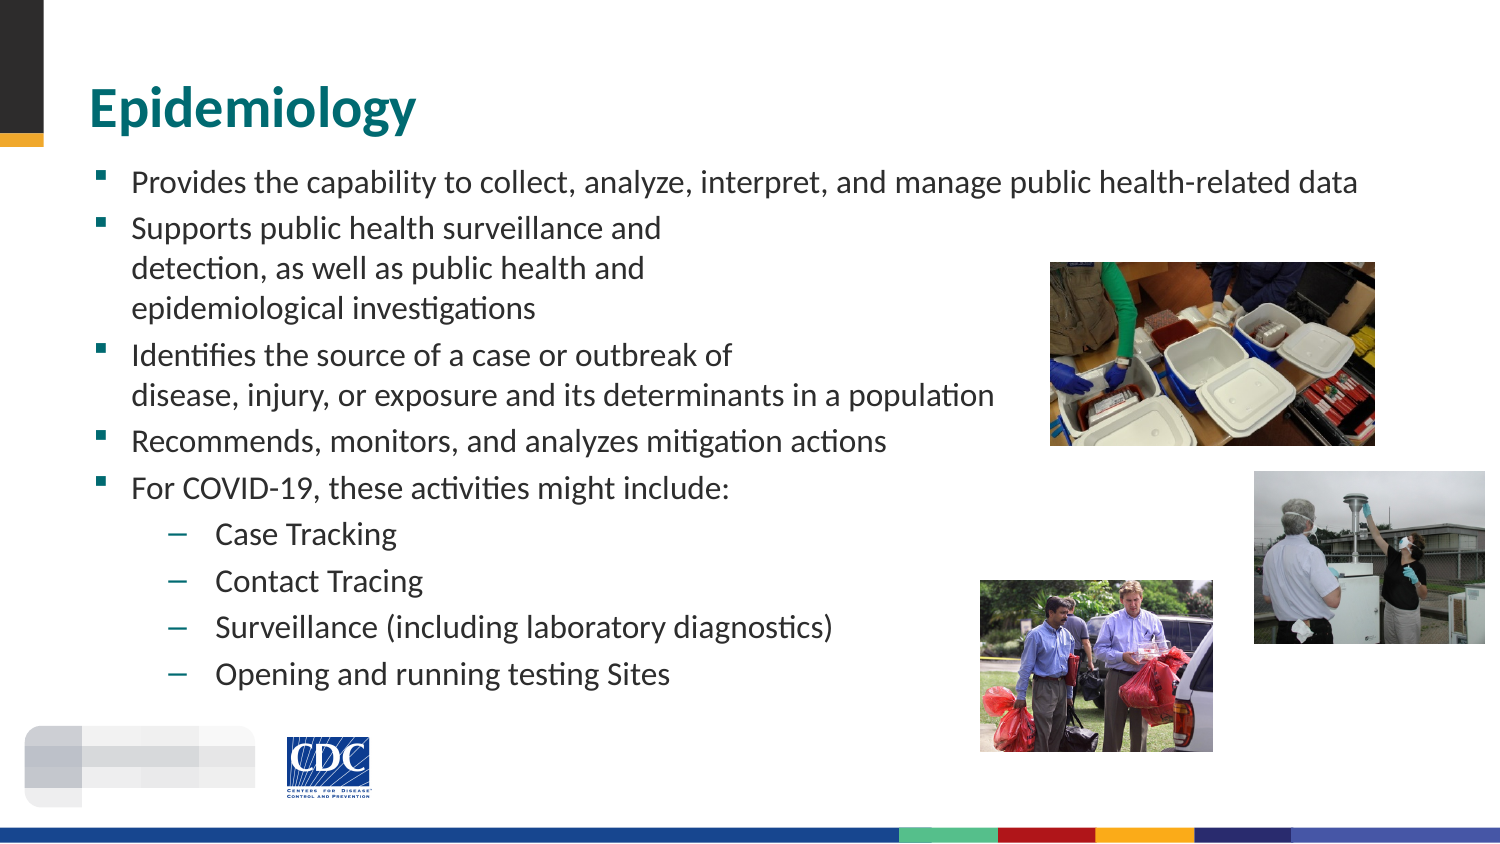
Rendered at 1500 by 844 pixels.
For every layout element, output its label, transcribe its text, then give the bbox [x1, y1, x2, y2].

list Provides the capability to collect, analyze, interpret, and manage public health-related data Supports public health surveillance and detection, as well as public health and epidemiological investigations Identifies the source of a case or outbreak of disease, injury, or exposure and its determinants in a population Recommends, monitors, and analyzes mitigation actions For COVID-19, these activities might include: Case Tracking Contact Tracing Surveillance (including laboratory diagnostics) Opening and running testing Sites [78, 152, 1417, 701]
picture [287, 737, 372, 798]
title Epidemiology [75, 33, 1425, 147]
picture [1049, 262, 1375, 446]
picture [1254, 471, 1485, 644]
picture [980, 579, 1213, 752]
